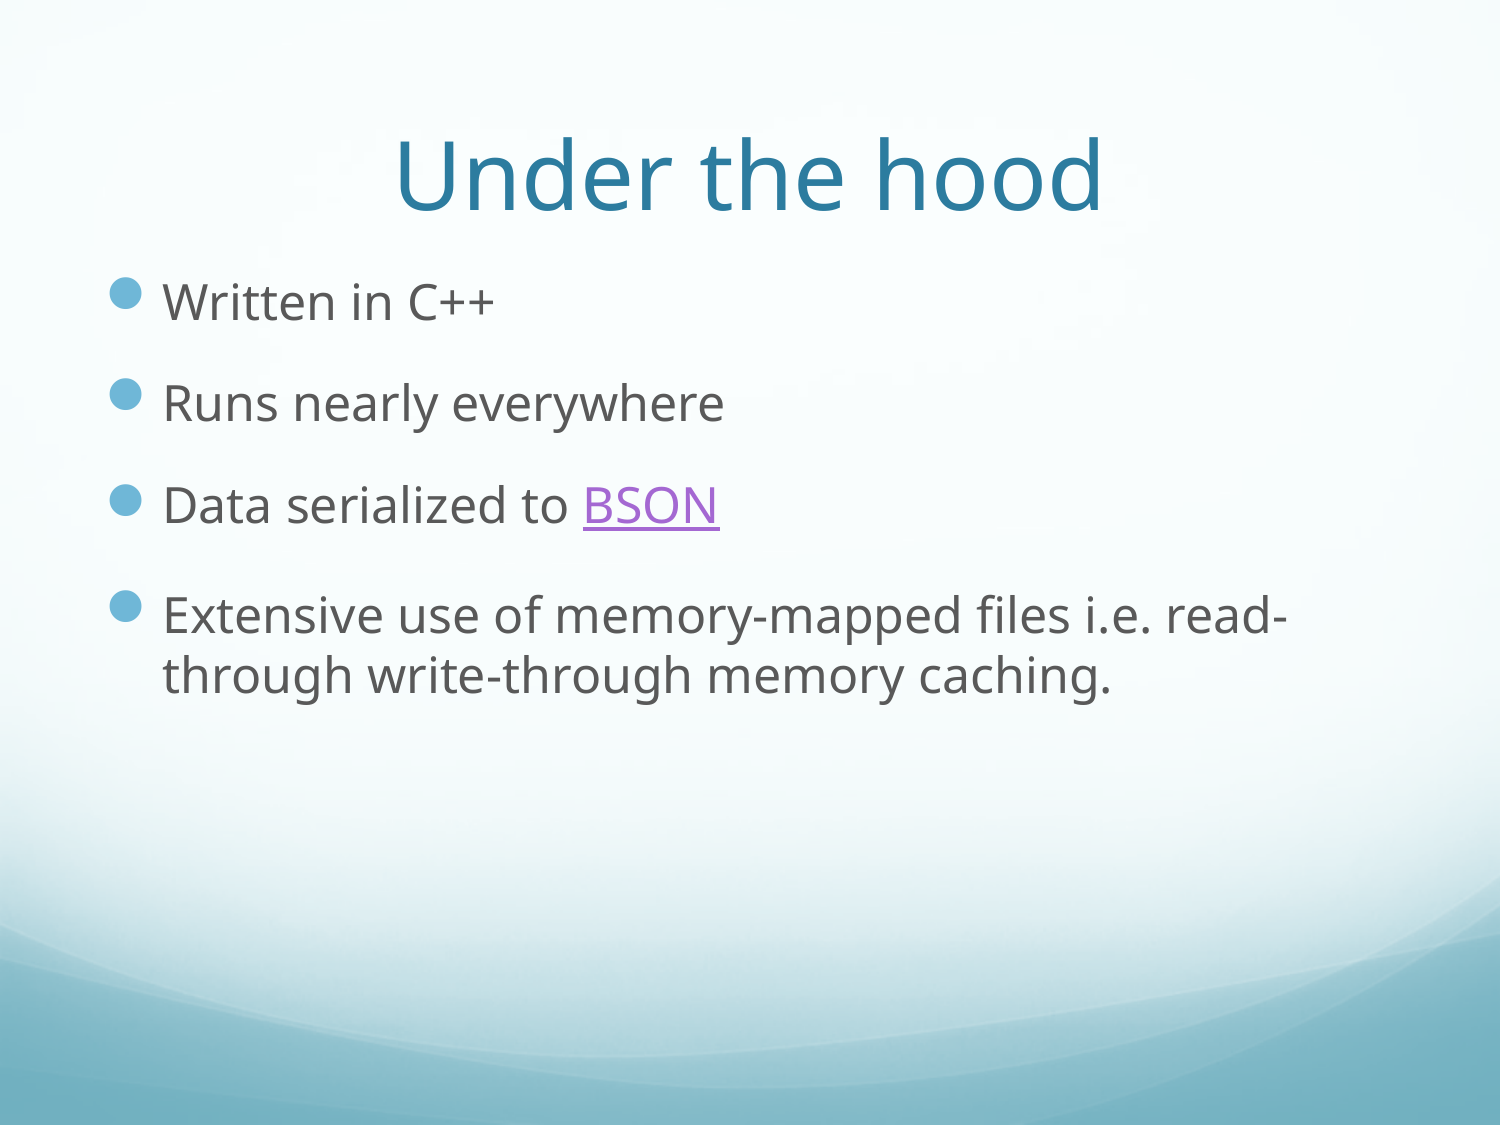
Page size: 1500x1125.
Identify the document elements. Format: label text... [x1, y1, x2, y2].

list Written in C++ Runs nearly everywhere Data serialized to BSON Extensive use of memory-mapped files i.e. read-through write-through memory caching. [90, 262, 1410, 975]
title Under the hood [90, 17, 1410, 237]
